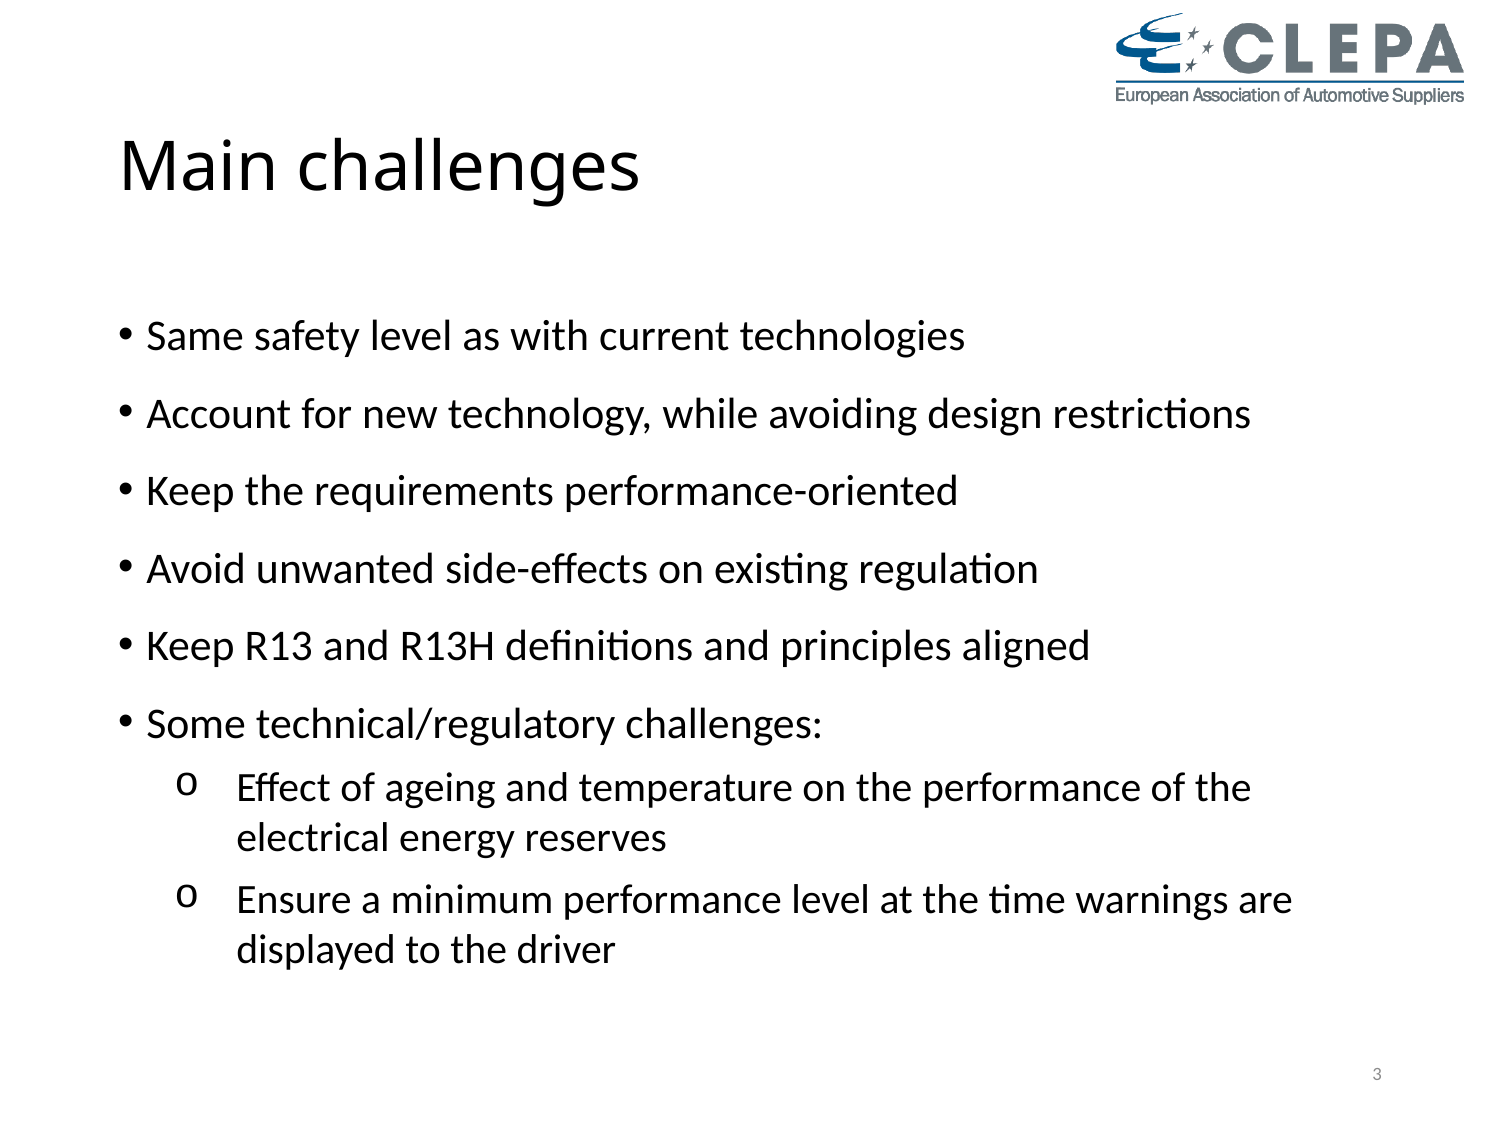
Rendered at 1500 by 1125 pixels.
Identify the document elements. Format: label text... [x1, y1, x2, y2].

title Main challenges [103, 59, 1397, 278]
list Same safety level as with current technologies Account for new technology, while avoiding design restrictions Keep the requirements performance-oriented Avoid unwanted side-effects on existing regulation Keep R13 and R13H definitions and principles aligned Some technical/regulatory challenges: Effect of ageing and temperature on the performance of the electrical energy reserves Ensure a minimum performance level at the time warnings are displayed to the driver [103, 299, 1397, 1014]
slide_number 3 [1059, 1042, 1397, 1103]
picture [1116, 13, 1464, 105]
